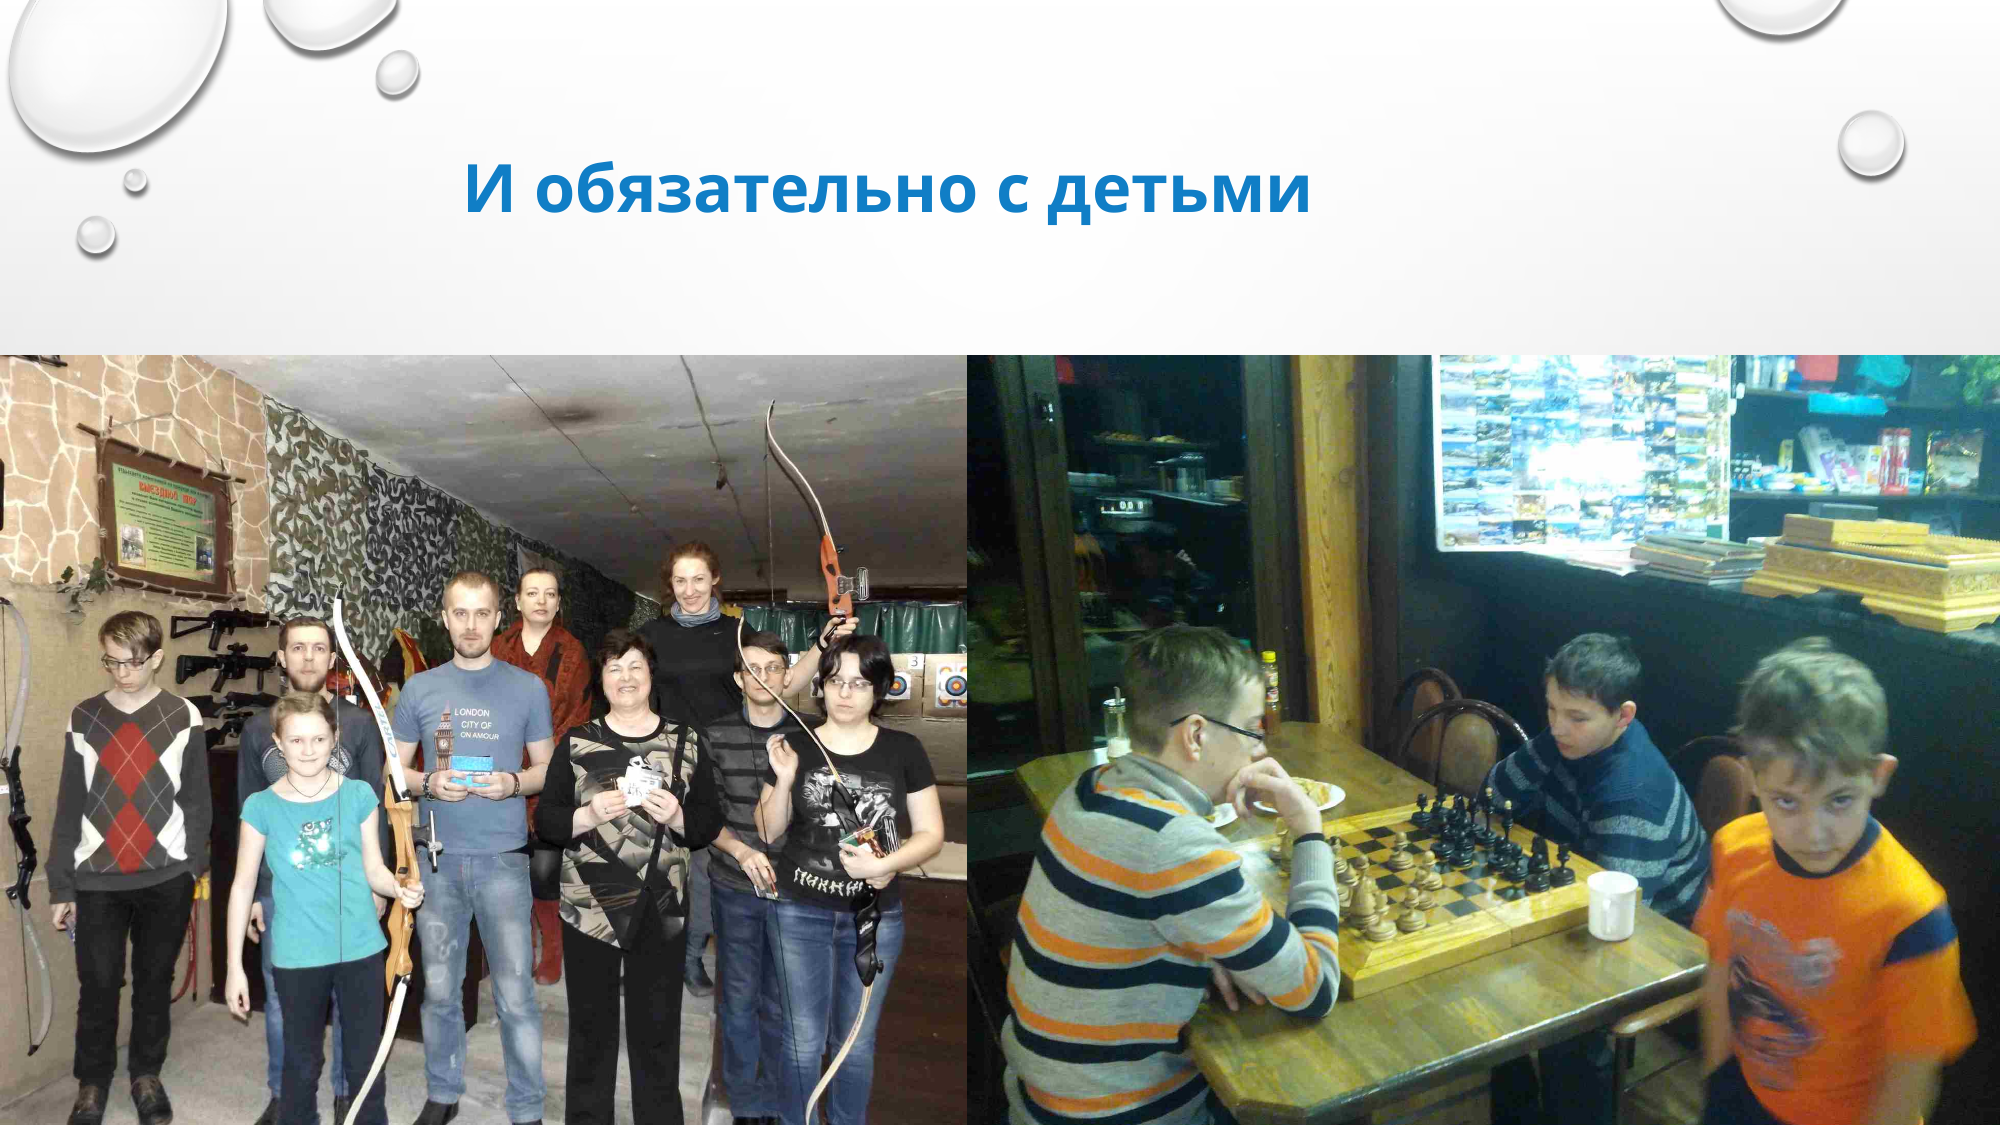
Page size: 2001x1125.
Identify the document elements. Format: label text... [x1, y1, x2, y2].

picture [0, 0, 2000, 1125]
text_box И обязательно с детьми [447, 137, 1661, 313]
